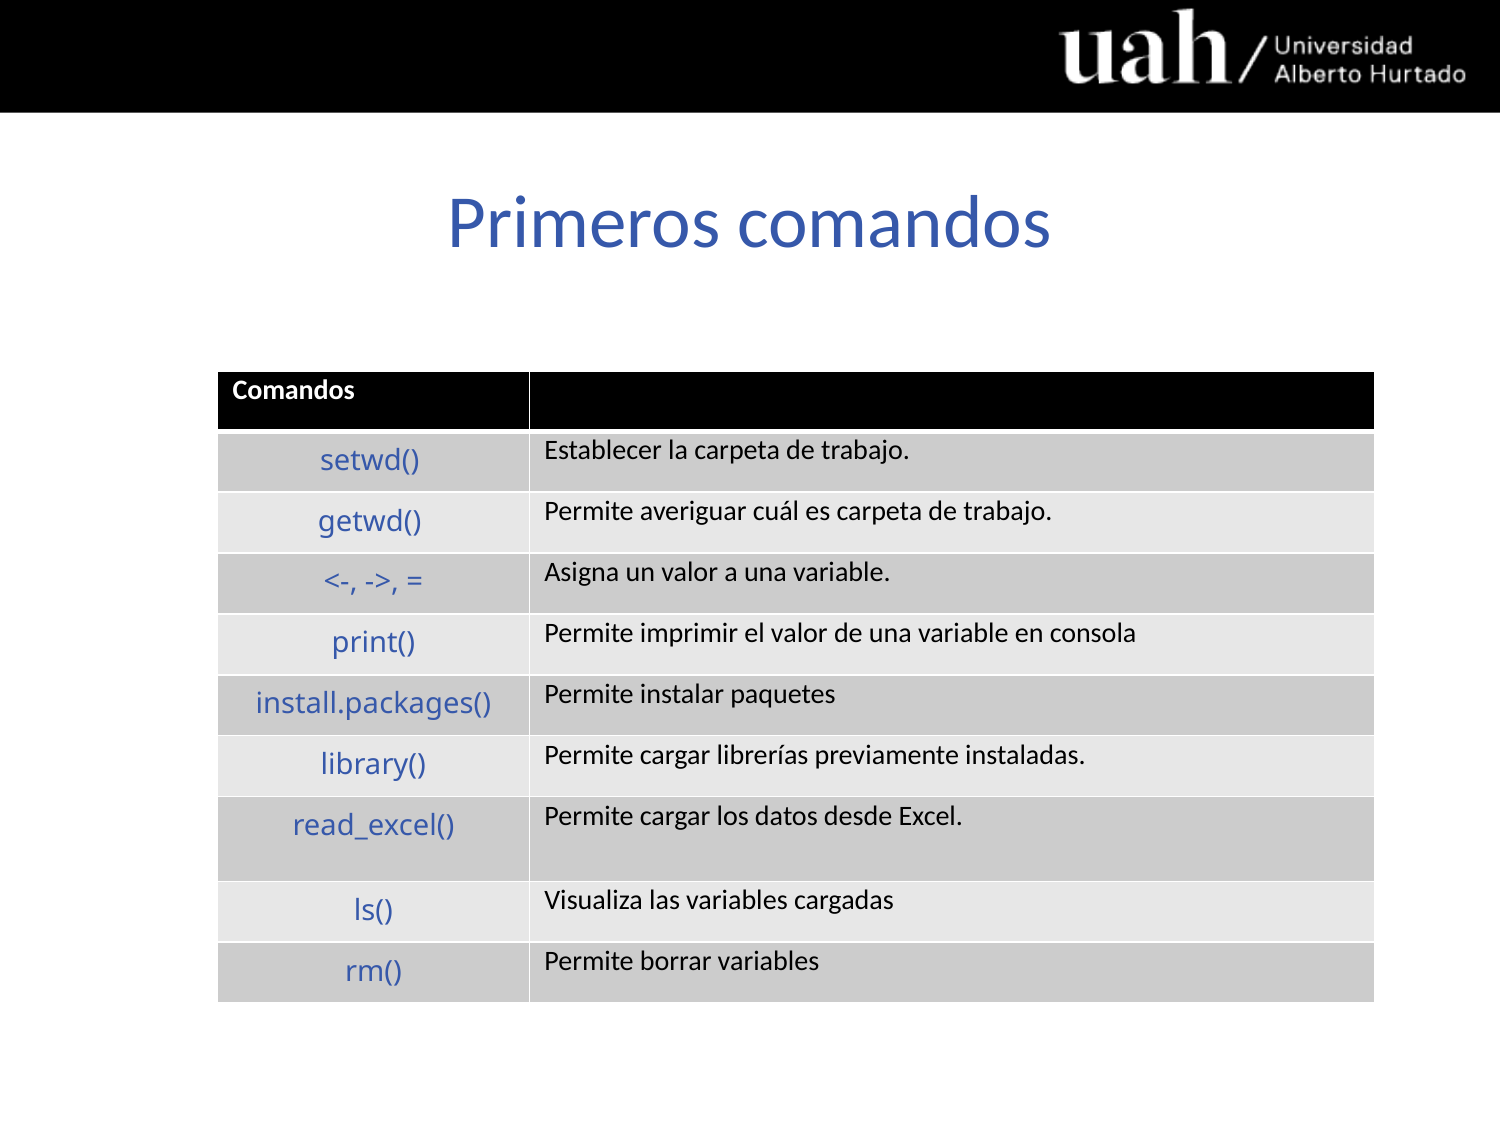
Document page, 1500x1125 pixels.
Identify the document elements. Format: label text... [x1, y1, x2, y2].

table_cell getwd() [218, 493, 529, 552]
table_cell library() [218, 736, 529, 796]
table_header Comandos [218, 372, 529, 429]
table_cell print() [218, 615, 529, 674]
table_cell Permite instalar paquetes [530, 676, 1374, 735]
table_cell Visualiza las variables cargadas [530, 882, 1374, 941]
table_cell ls() [218, 882, 529, 941]
table_cell Establecer la carpeta de trabajo. [530, 434, 1374, 491]
table_cell rm() [218, 943, 529, 1002]
table_cell Permite borrar variables [530, 943, 1374, 1002]
table_cell Asigna un valor a una variable. [530, 554, 1374, 613]
table_cell setwd() [218, 434, 529, 491]
text_box [0, 0, 1500, 114]
table_header [530, 372, 1374, 429]
table_cell Permite imprimir el valor de una variable en consola [530, 615, 1374, 674]
table_cell <-, ->, = [218, 554, 529, 613]
table_cell install.packages() [218, 676, 529, 735]
text_box Primeros comandos [374, 165, 1125, 271]
table_cell Permite cargar los datos desde Excel. [530, 797, 1374, 881]
picture [1057, 0, 1468, 94]
table_cell Permite averiguar cuál es carpeta de trabajo. [530, 493, 1374, 552]
table_cell read_excel() [218, 797, 529, 881]
table_cell Permite cargar librerías previamente instaladas. [530, 736, 1374, 796]
